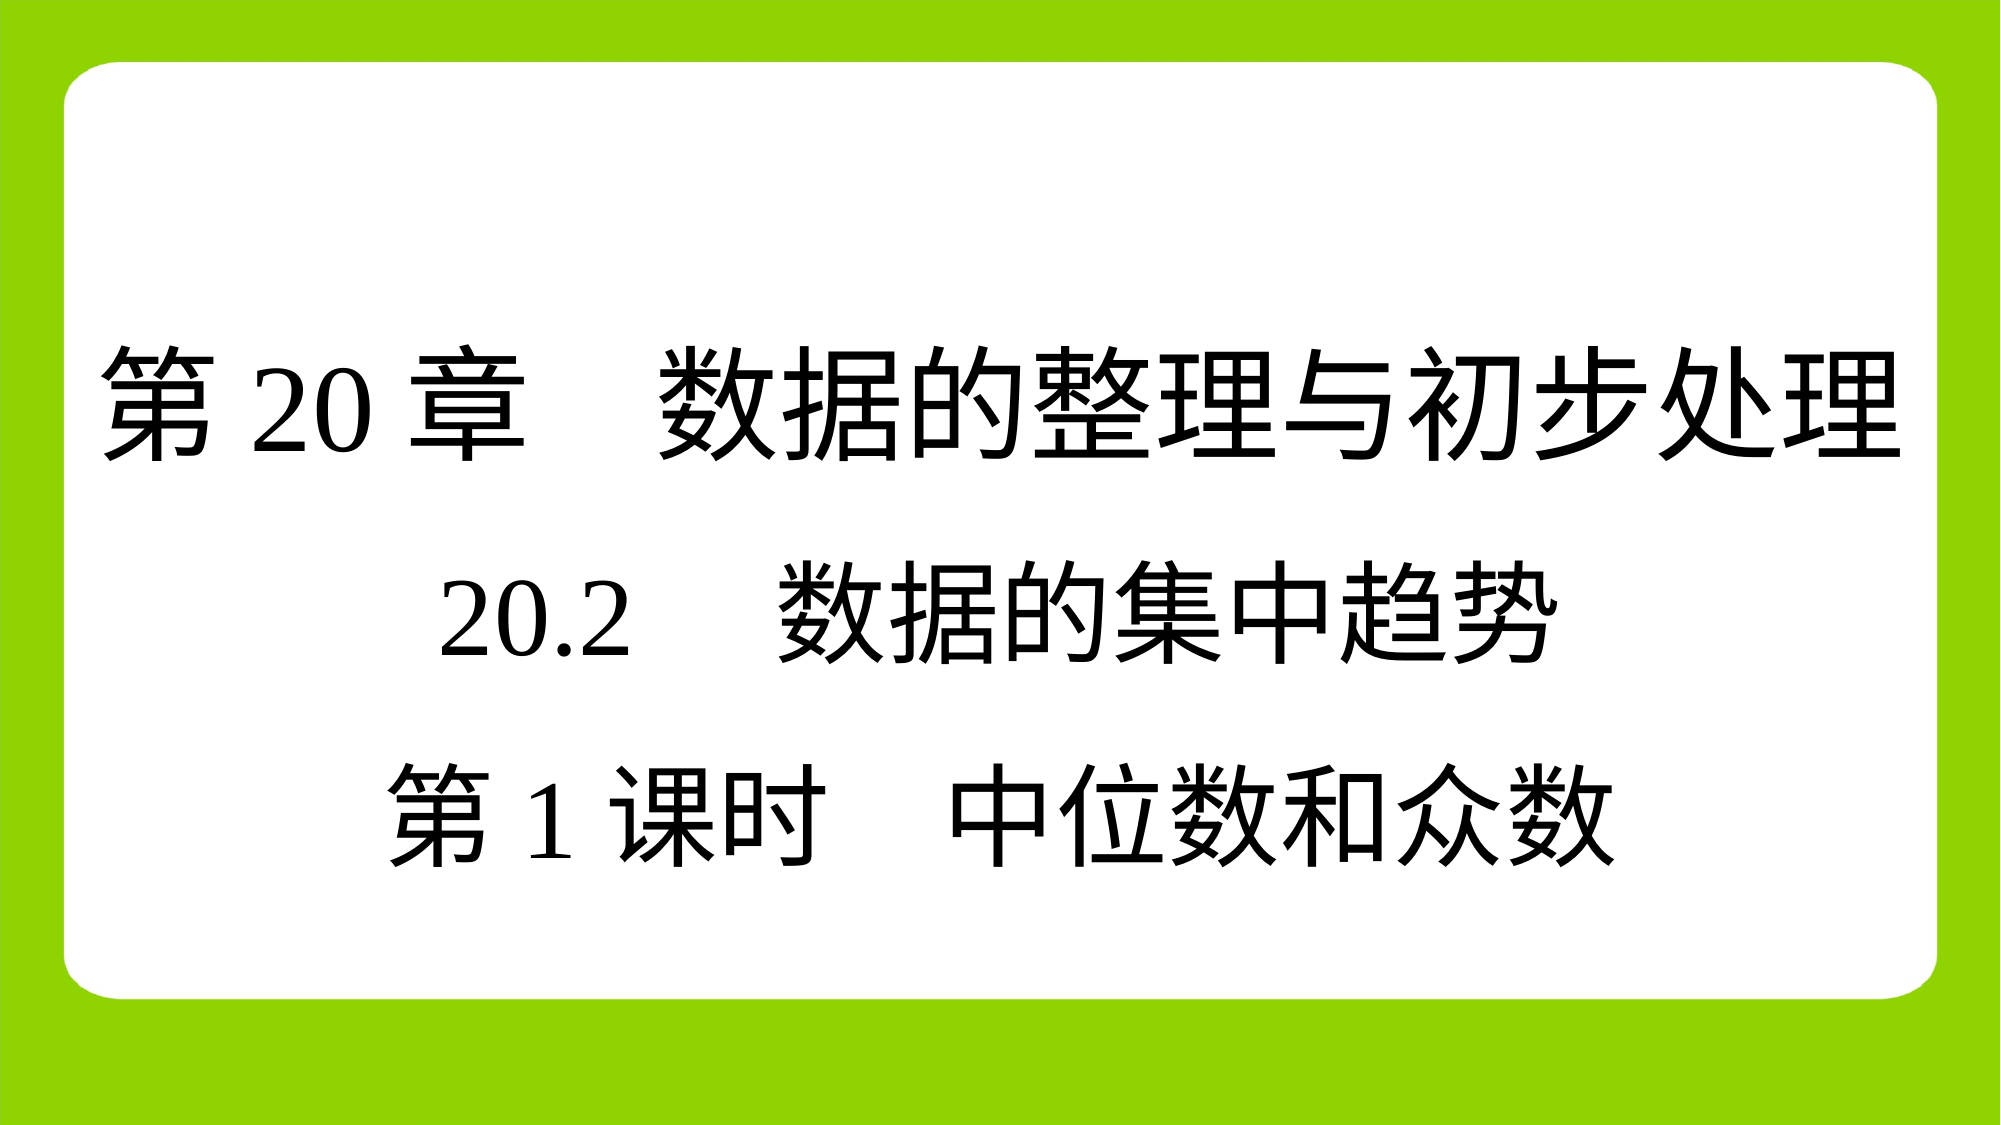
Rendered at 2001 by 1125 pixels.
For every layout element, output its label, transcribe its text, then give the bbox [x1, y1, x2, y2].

picture [0, 0, 2001, 1125]
text_box 第20章 数据的整理与初步处理 20.2 数据的集中趋势 第1课时 中位数和众数 [0, 243, 2000, 889]
